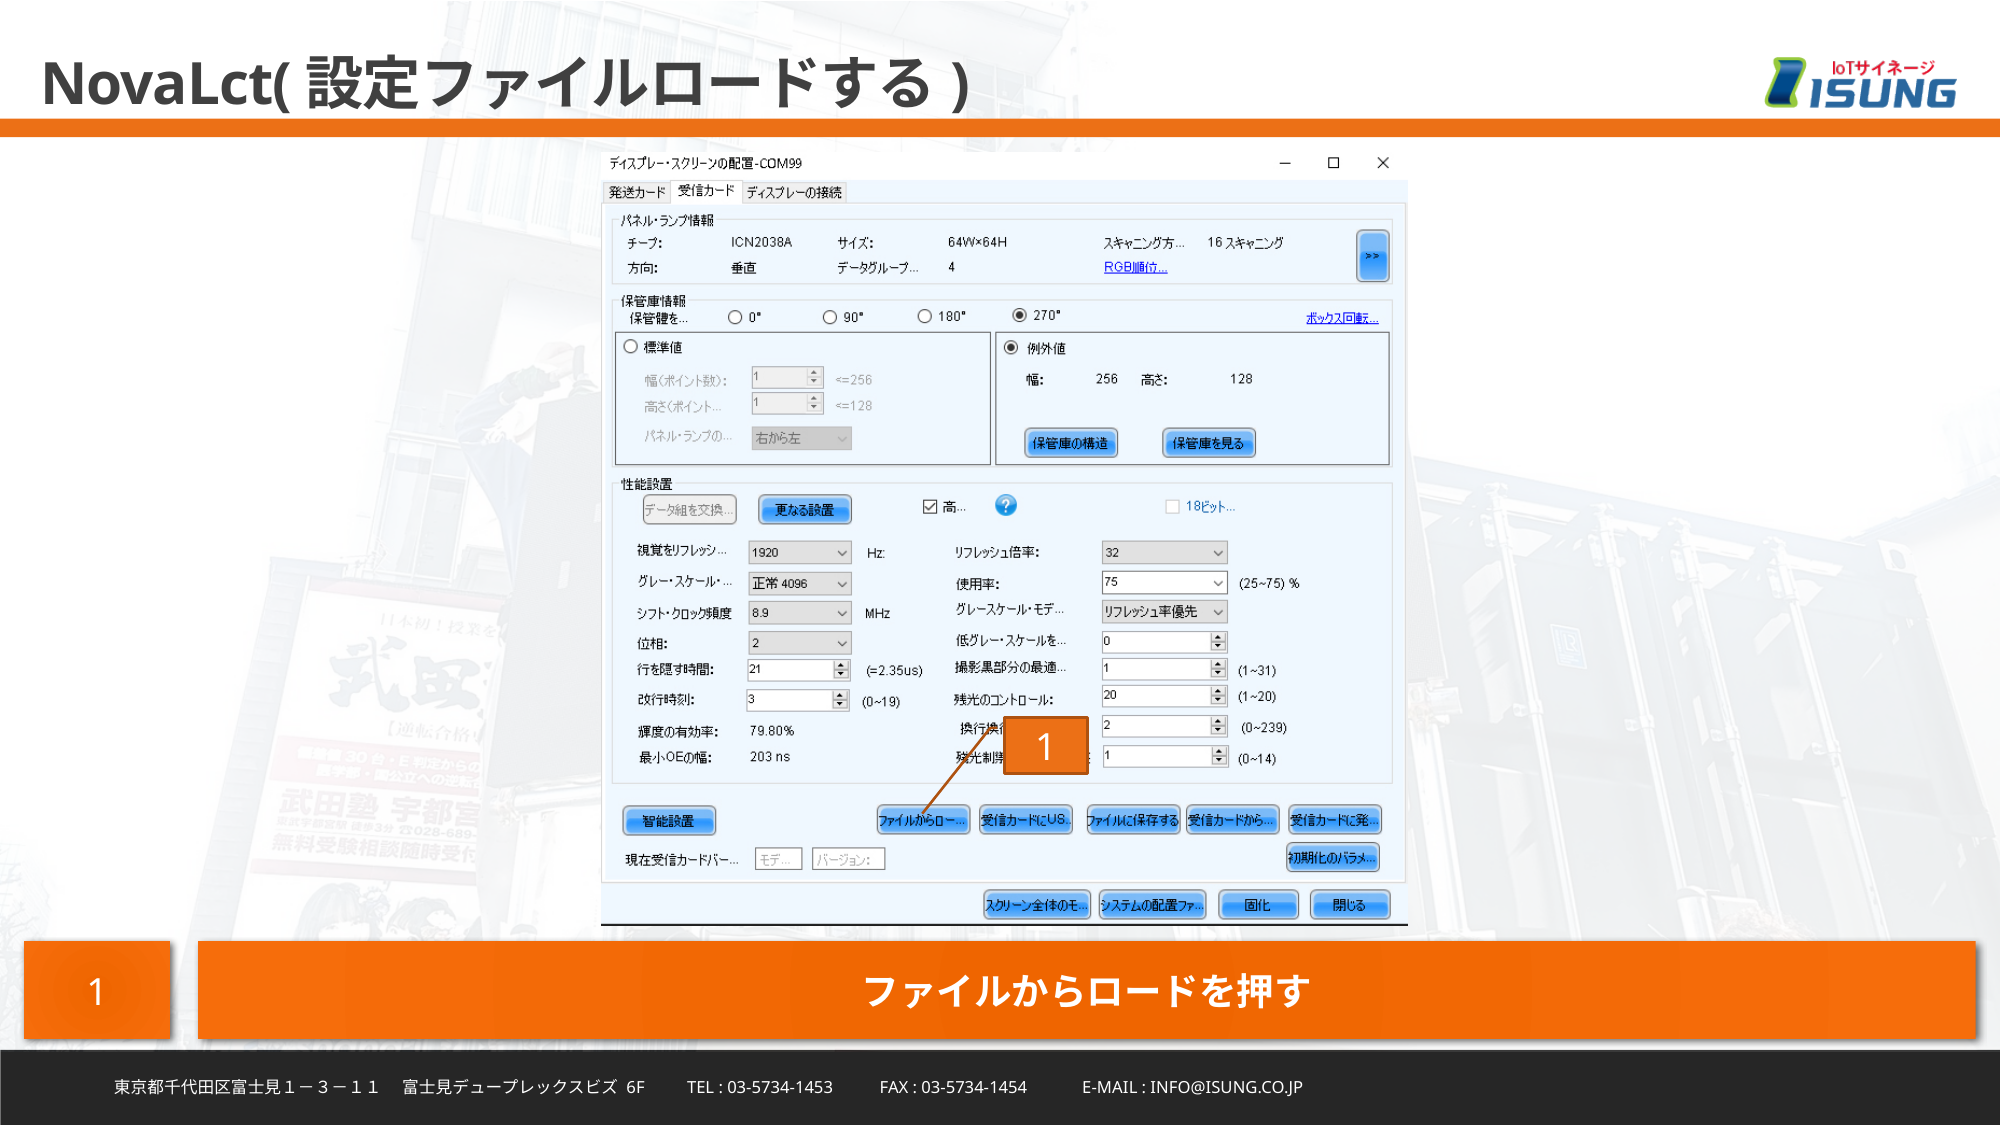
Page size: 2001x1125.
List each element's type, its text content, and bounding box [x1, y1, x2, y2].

text_box 東京都千代田区富士見１－３－１１ 富士見デュープレックスビズ 6F TEL : 03-5734-1453 FAX : 03-5734-1454 E-Mail : info@isung.co.jp [25, 1067, 1320, 1110]
picture [0, 0, 2000, 1053]
